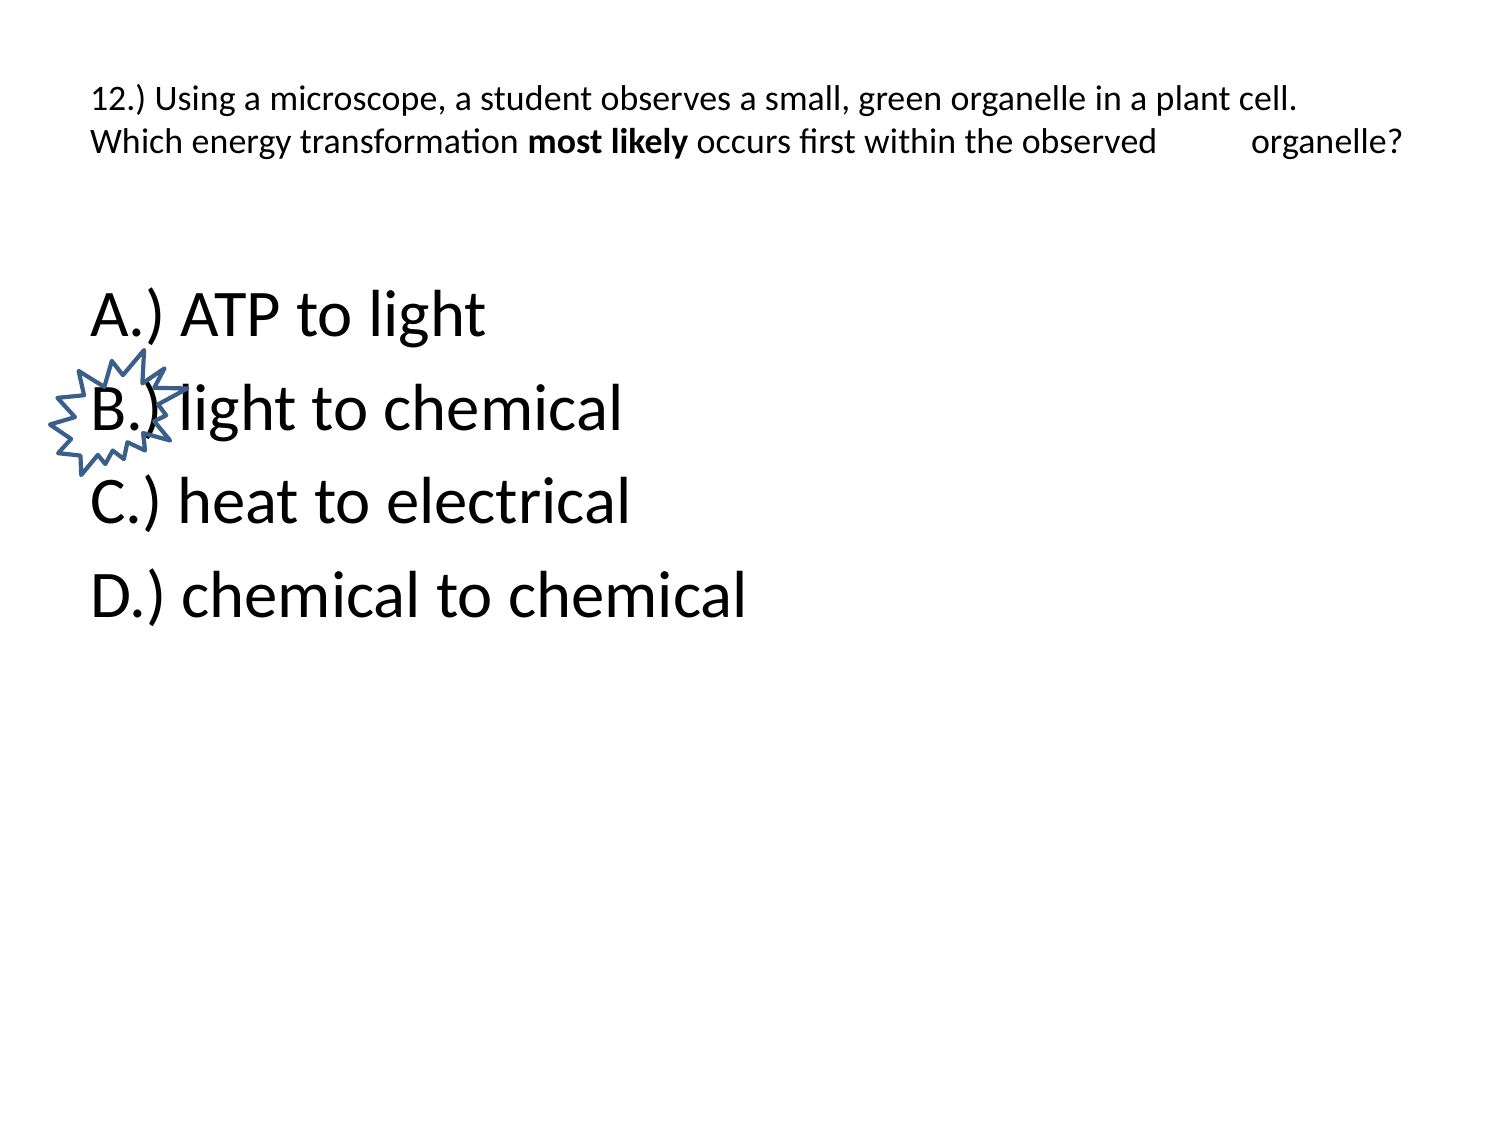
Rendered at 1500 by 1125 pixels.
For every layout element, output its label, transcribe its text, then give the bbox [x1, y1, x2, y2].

text_box [47, 348, 190, 478]
list A.) ATP to light B.) light to chemical C.) heat to electrical D.) chemical to chemical [75, 262, 1425, 1005]
title 12.) Using a microscope, a student observes a small, green organelle in a plant cell. Which energy transformation most likely occurs first within the observed organelle? [75, 45, 1425, 233]
